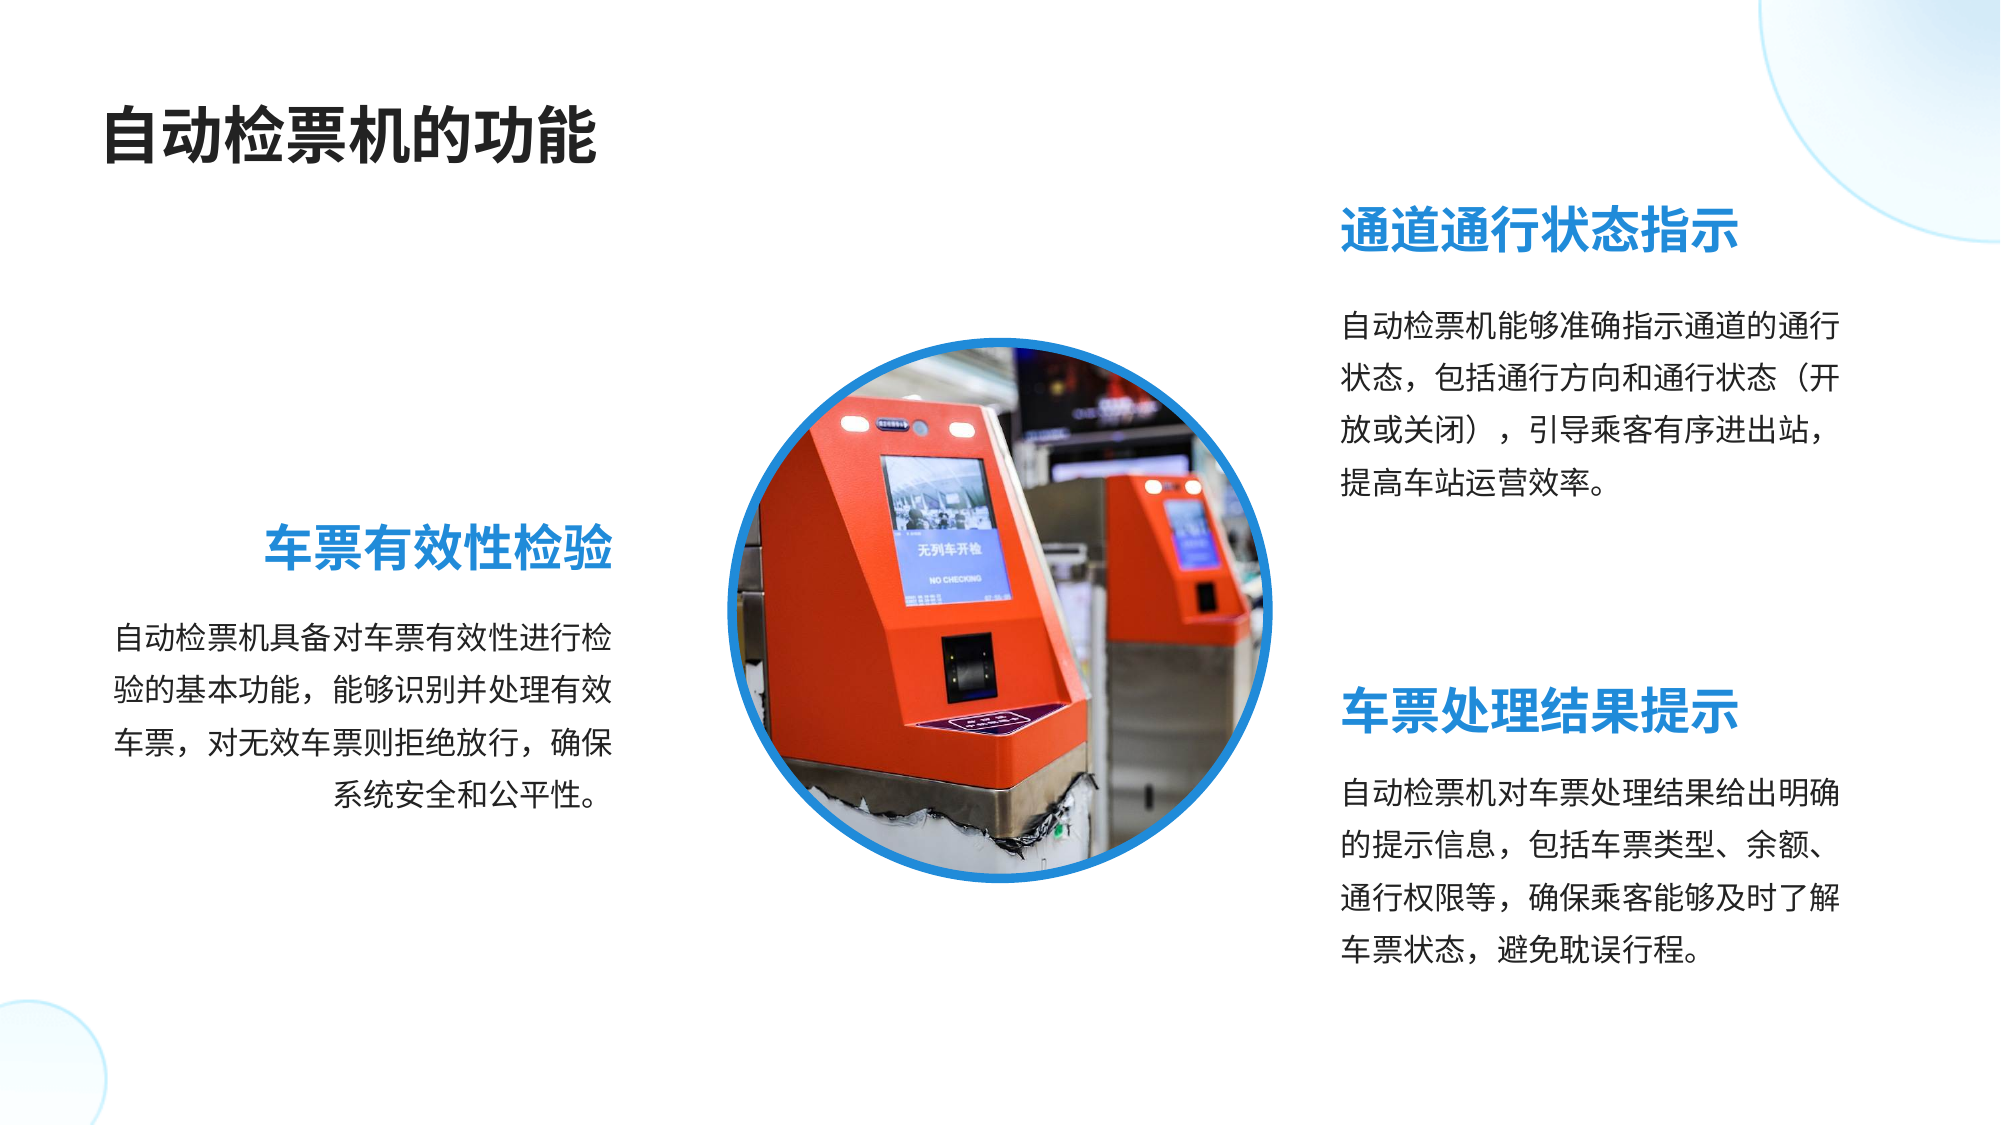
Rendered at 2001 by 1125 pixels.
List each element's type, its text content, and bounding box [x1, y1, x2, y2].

text_box 自动检票机的功能 [78, 43, 1922, 194]
text_box 自动检票机对车票处理结果给出明确的提示信息，包括车票类型、余额、通行权限等，确保乘客能够及时了解车票状态，避免耽误行程。 [1322, 748, 1866, 1009]
text_box 通道通行状态指示 [1322, 194, 1866, 283]
text_box 自动检票机具备对车票有效性进行检验的基本功能，能够识别并处理有效车票，对无效车票则拒绝放行，确保系统安全和公平性。 [88, 593, 633, 853]
picture [0, 0, 2001, 1125]
text_box 车票有效性检验 [88, 487, 633, 593]
text_box 车票处理结果提示 [1322, 659, 1866, 748]
text_box 自动检票机能够准确指示通道的通行状态，包括通行方向和通行状态（开放或关闭），引导乘客有序进出站，提高车站运营效率。 [1322, 283, 1866, 541]
